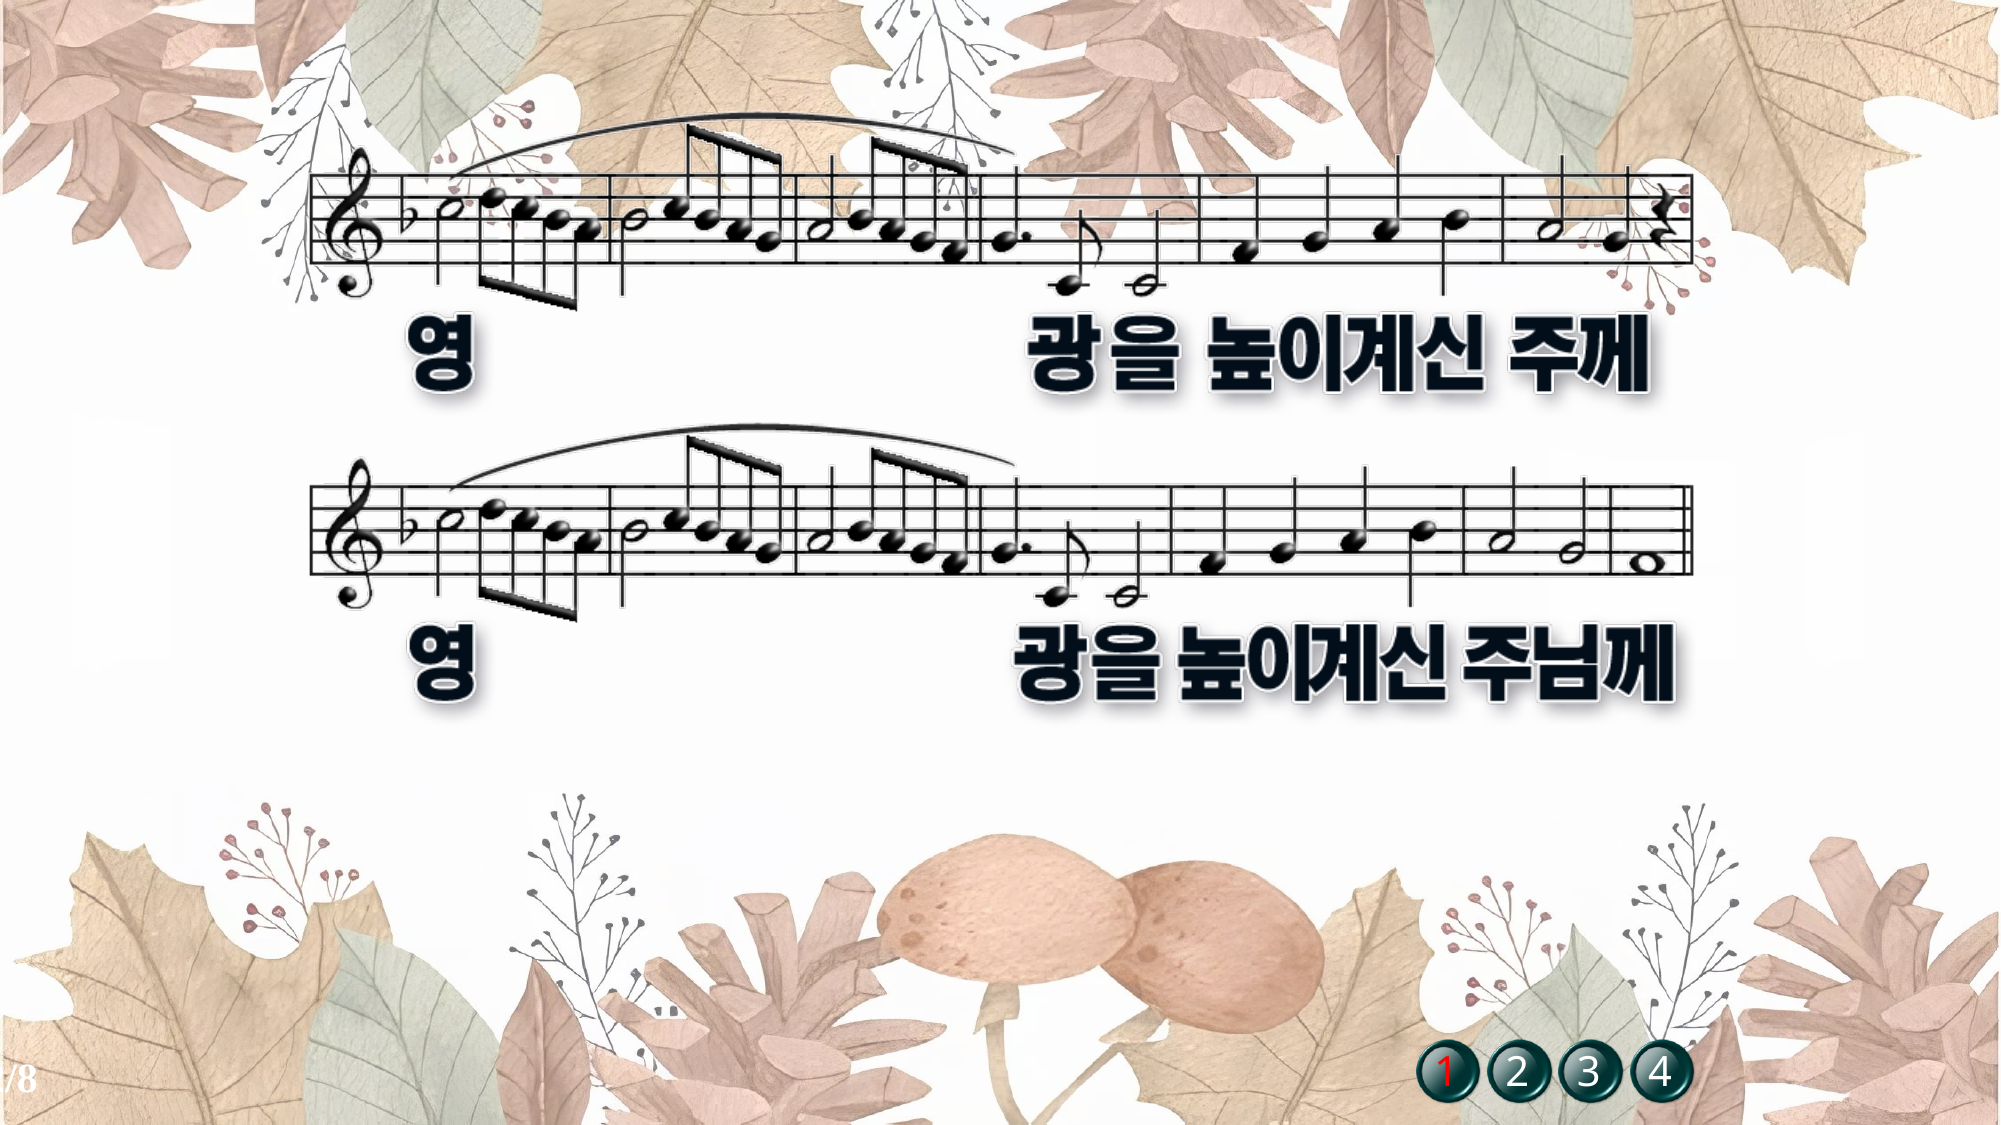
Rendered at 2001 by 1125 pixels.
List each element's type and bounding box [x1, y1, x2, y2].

text_box [1413, 1035, 1484, 1106]
picture [0, 0, 2001, 1125]
text_box [1627, 1035, 1697, 1106]
text_box [1555, 1035, 1626, 1106]
text_box [1484, 1035, 1555, 1106]
